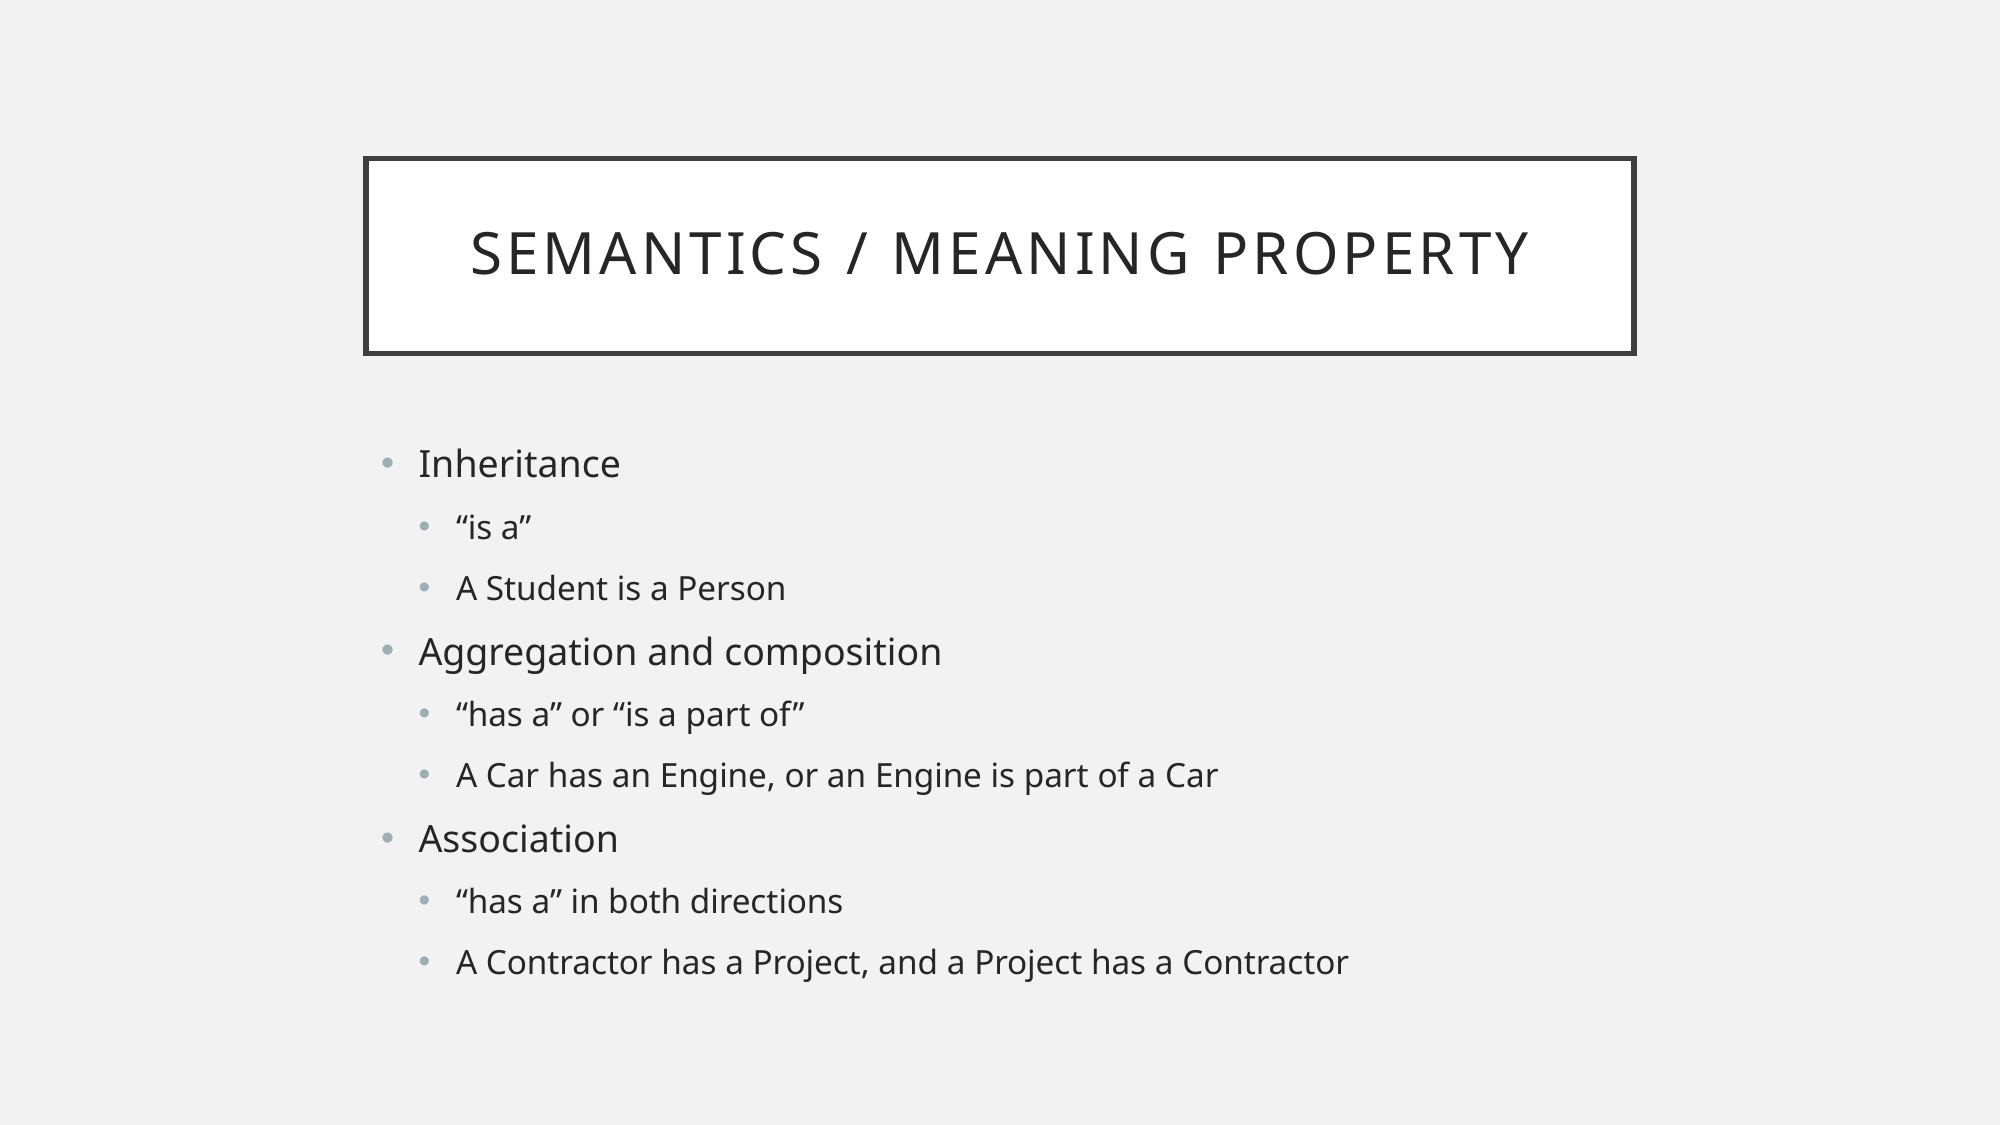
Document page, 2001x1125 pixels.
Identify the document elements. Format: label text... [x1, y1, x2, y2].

list Inheritance “is a” A Student is a Person Aggregation and composition “has a” or “is a part of” A Car has an Engine, or an Engine is part of a Car Association “has a” in both directions A Contractor has a Project, and a Project has a Contractor [366, 432, 1634, 997]
title Semantics / meaning Property [363, 156, 1637, 356]
